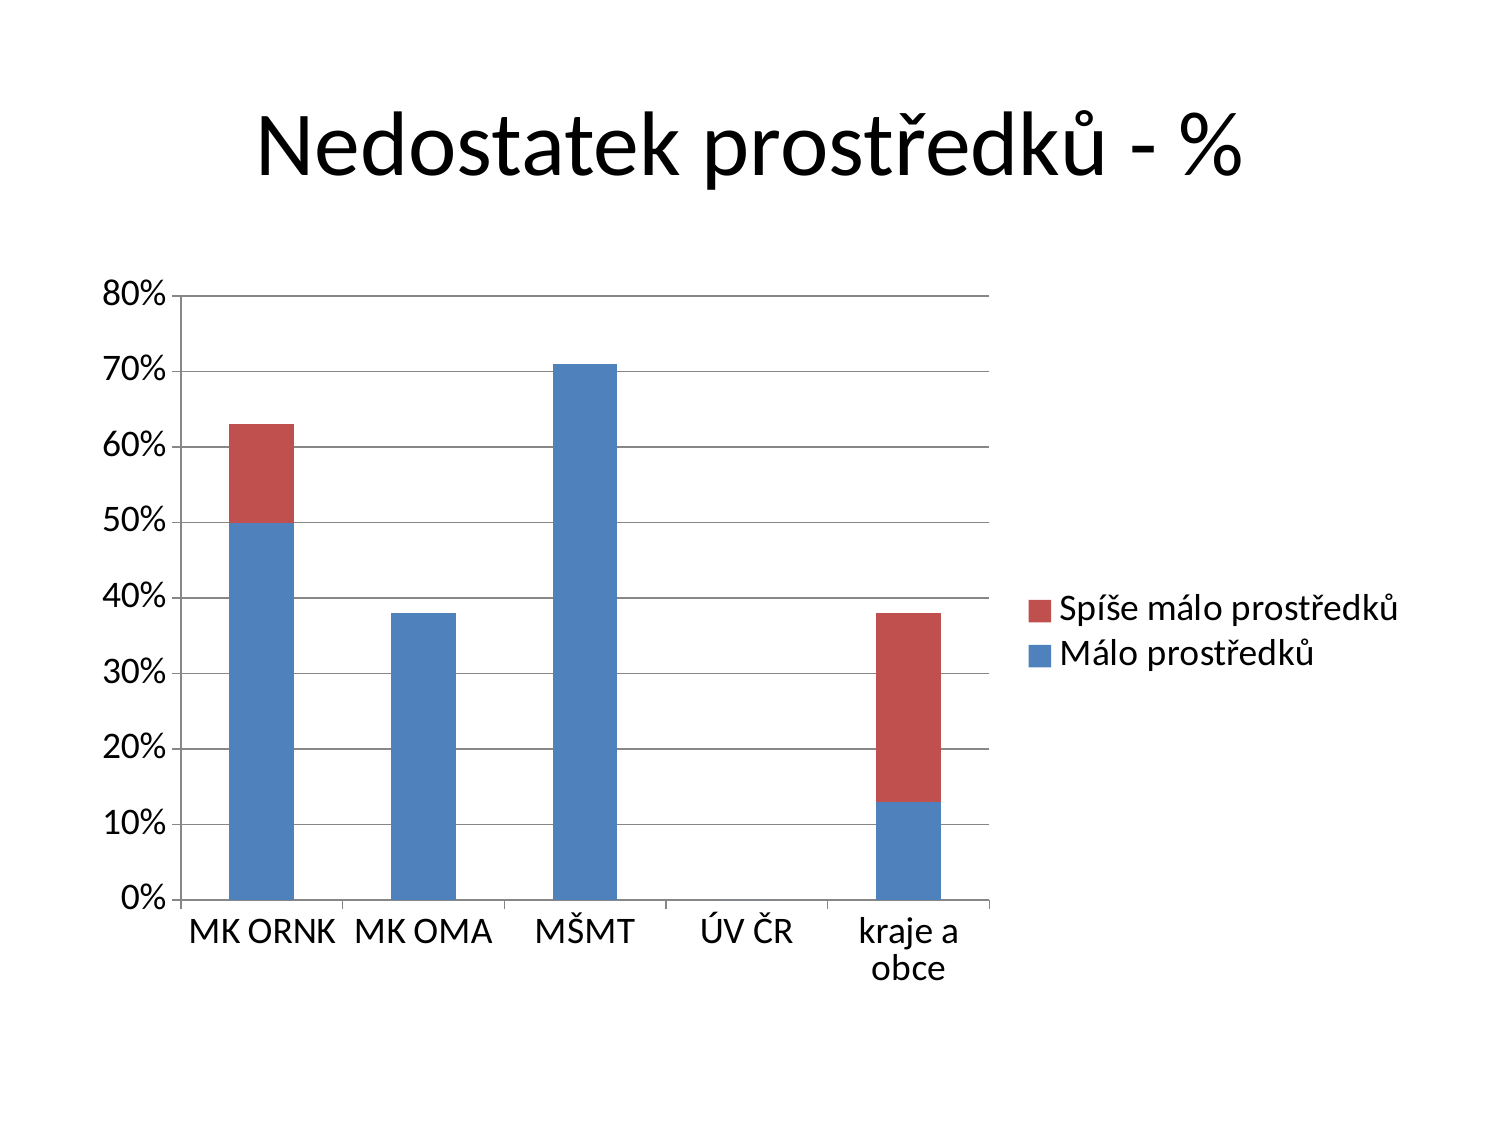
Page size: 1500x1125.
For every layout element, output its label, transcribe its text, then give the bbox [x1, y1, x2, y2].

title Nedostatek prostředků - % [75, 45, 1425, 233]
chart [74, 262, 1426, 1006]
